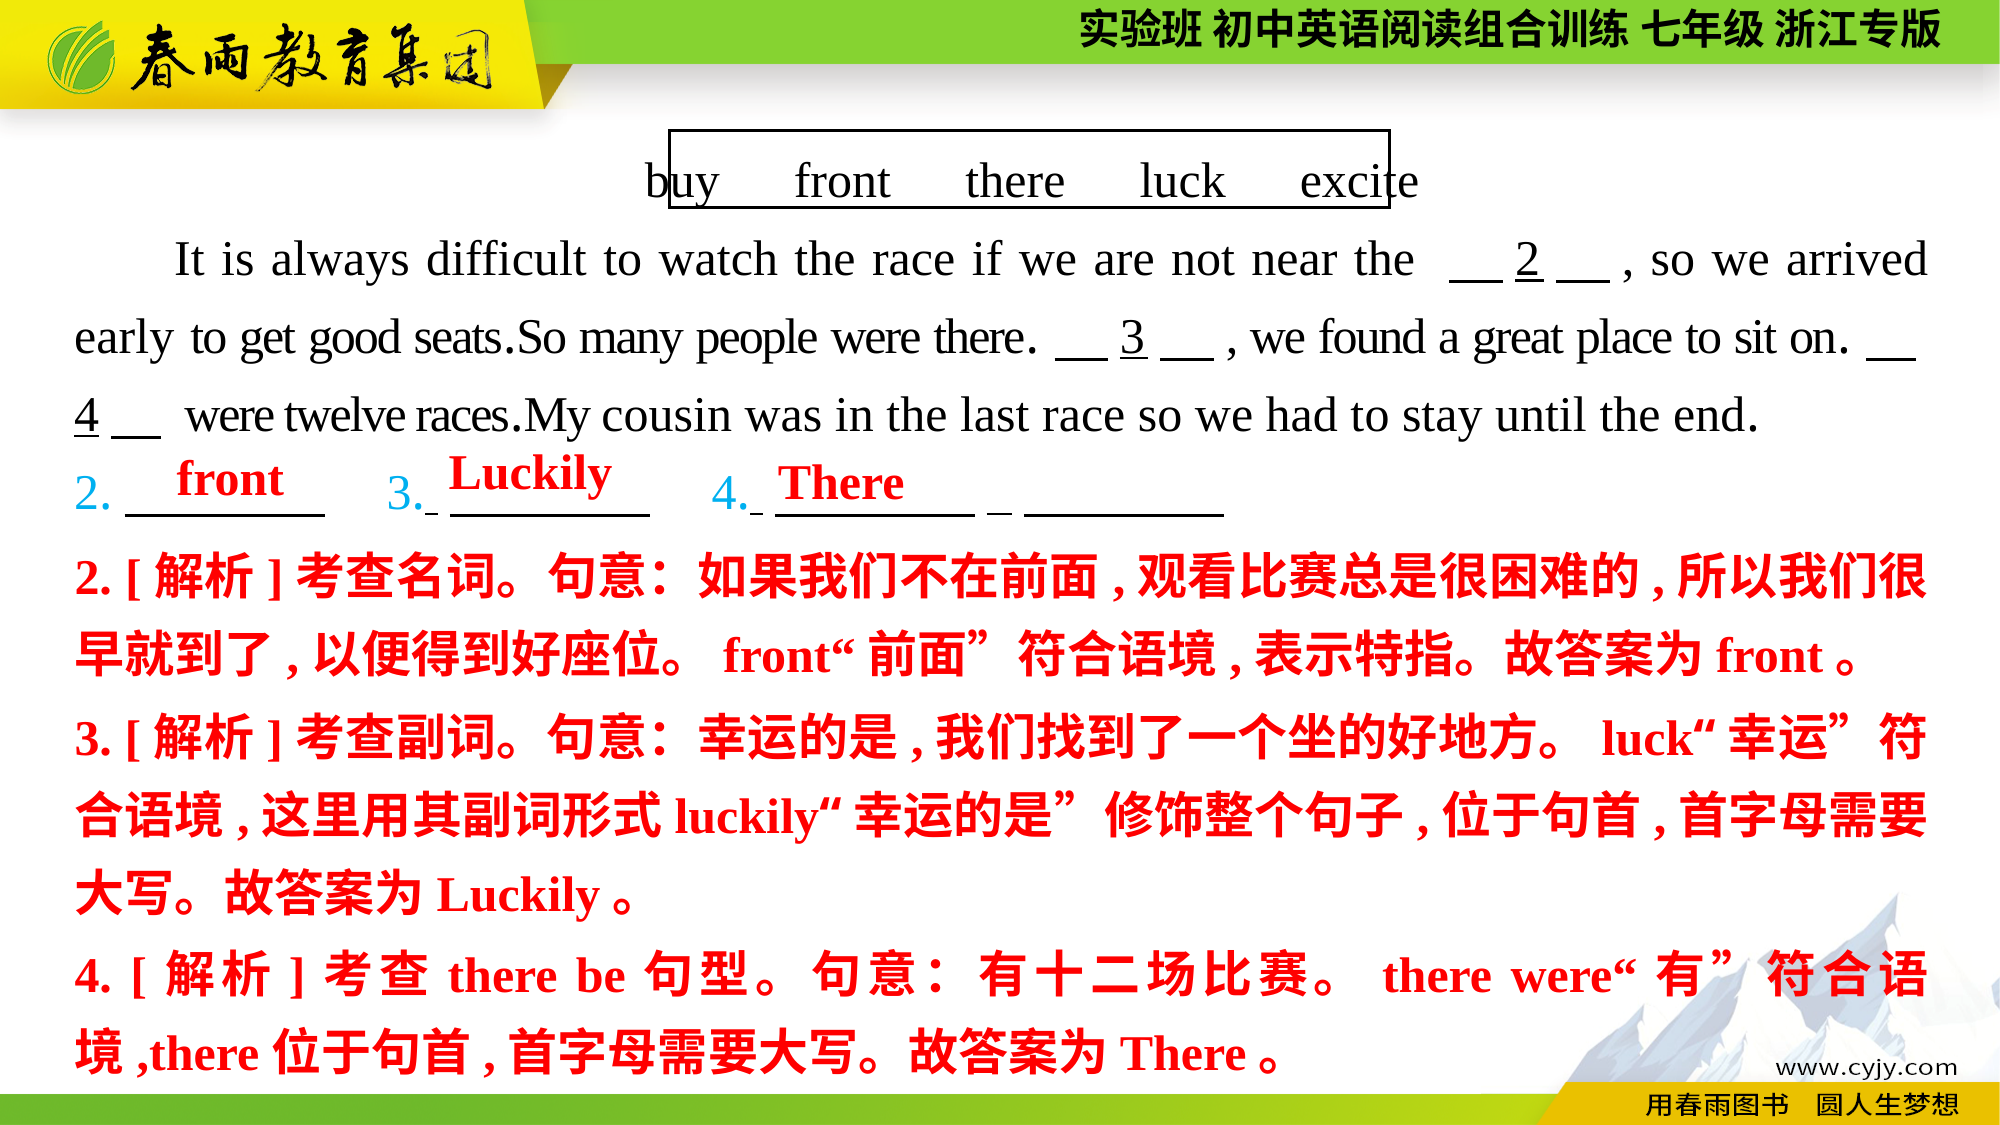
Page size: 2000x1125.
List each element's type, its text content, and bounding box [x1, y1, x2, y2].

text_box [669, 130, 1390, 208]
text_box front [161, 438, 300, 514]
picture [0, 0, 2000, 1125]
text_box There [763, 441, 920, 517]
text_box 3. [解析]考查副词。句意：幸运的是,我们找到了一个坐的好地方。luck“幸运”符合语境,这里用其副词形式luckily“幸运的是”修饰整个句子,位于句首,首字母需要大写。故答案为Luckily。 [59, 680, 1944, 916]
list buy front there luck excite It is always difficult to watch the race if we are not near the 2 , so we arrived early to get good seats.So many people were there. 3 , we found a great place to sit on. 4 were twelve races.My cousin was in the last race so we had to stay until the end. 2. 3. 4. . [59, 122, 1944, 519]
text_box 2. [解析]考查名词。句意：如果我们不在前面,观看比赛总是很困难的,所以我们很早就到了,以便得到好座位。front“前面”符合语境,表示特指。故答案为front。 [59, 519, 1944, 680]
text_box 4. [解析]考查there be句型。句意：有十二场比赛。there were“有”符合语境,there位于句首,首字母需要大写。故答案为There。 [59, 916, 1944, 1088]
text_box Luckily [433, 432, 628, 508]
